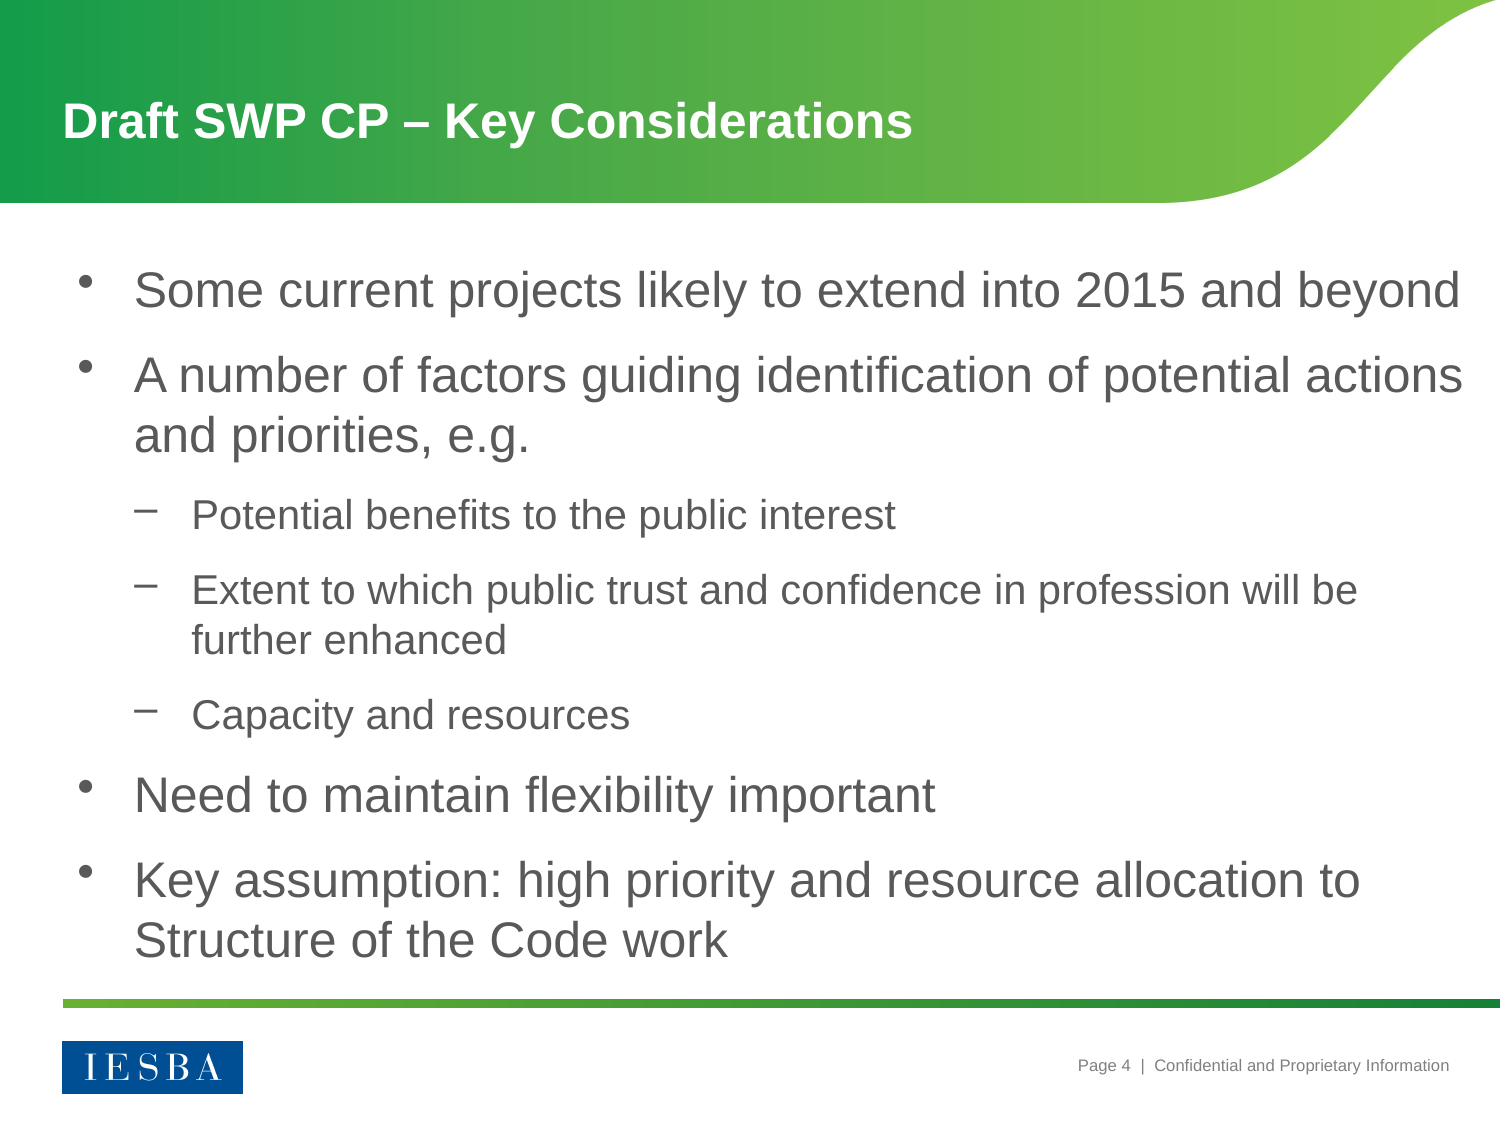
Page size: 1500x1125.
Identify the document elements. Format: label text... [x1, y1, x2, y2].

picture [0, 0, 1497, 203]
list Some current projects likely to extend into 2015 and beyond A number of factors guiding identification of potential actions and priorities, e.g. Potential benefits to the public interest Extent to which public trust and confidence in profession will be further enhanced Capacity and resources Need to maintain flexibility important Key assumption: high priority and resource allocation to Structure of the Code work [62, 249, 1500, 1000]
title Draft SWP CP – Key Considerations [62, 75, 1300, 163]
picture [62, 1041, 243, 1094]
